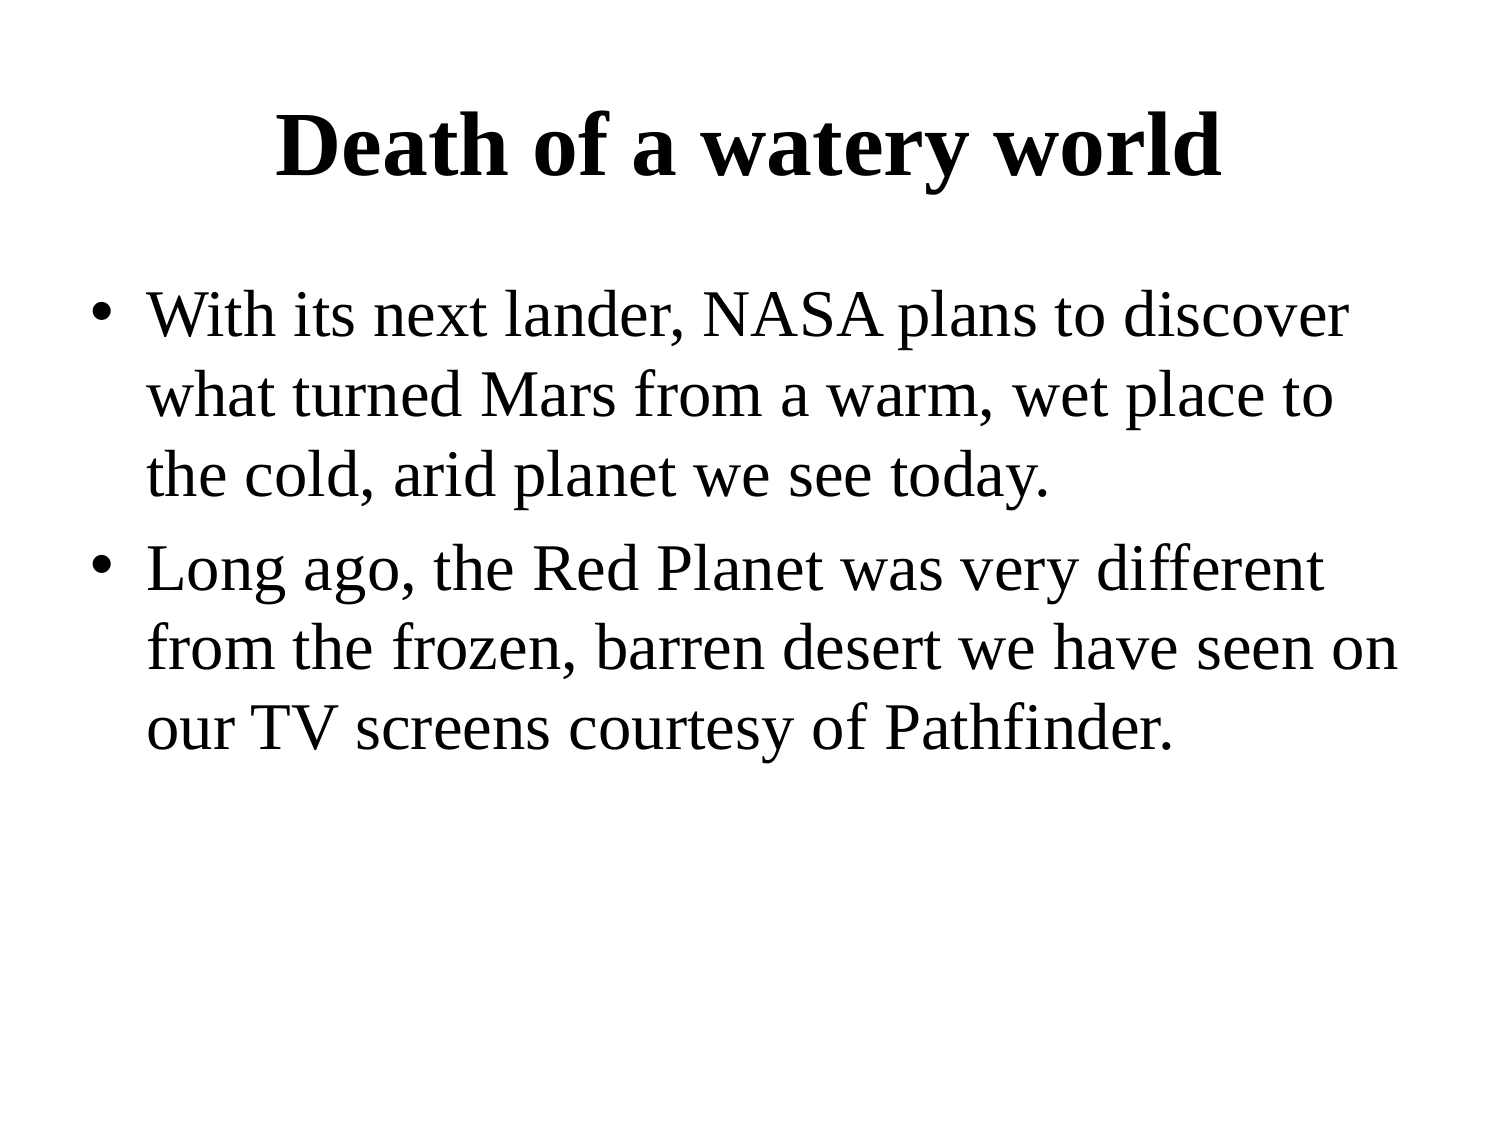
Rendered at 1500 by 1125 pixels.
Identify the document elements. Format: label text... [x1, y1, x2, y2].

list With its next lander, NASA plans to discover what turned Mars from a warm, wet place to the cold, arid planet we see today. Long ago, the Red Planet was very different from the frozen, barren desert we have seen on our TV screens courtesy of Pathfinder. [75, 262, 1425, 1005]
title Death of a watery world [75, 45, 1425, 233]
